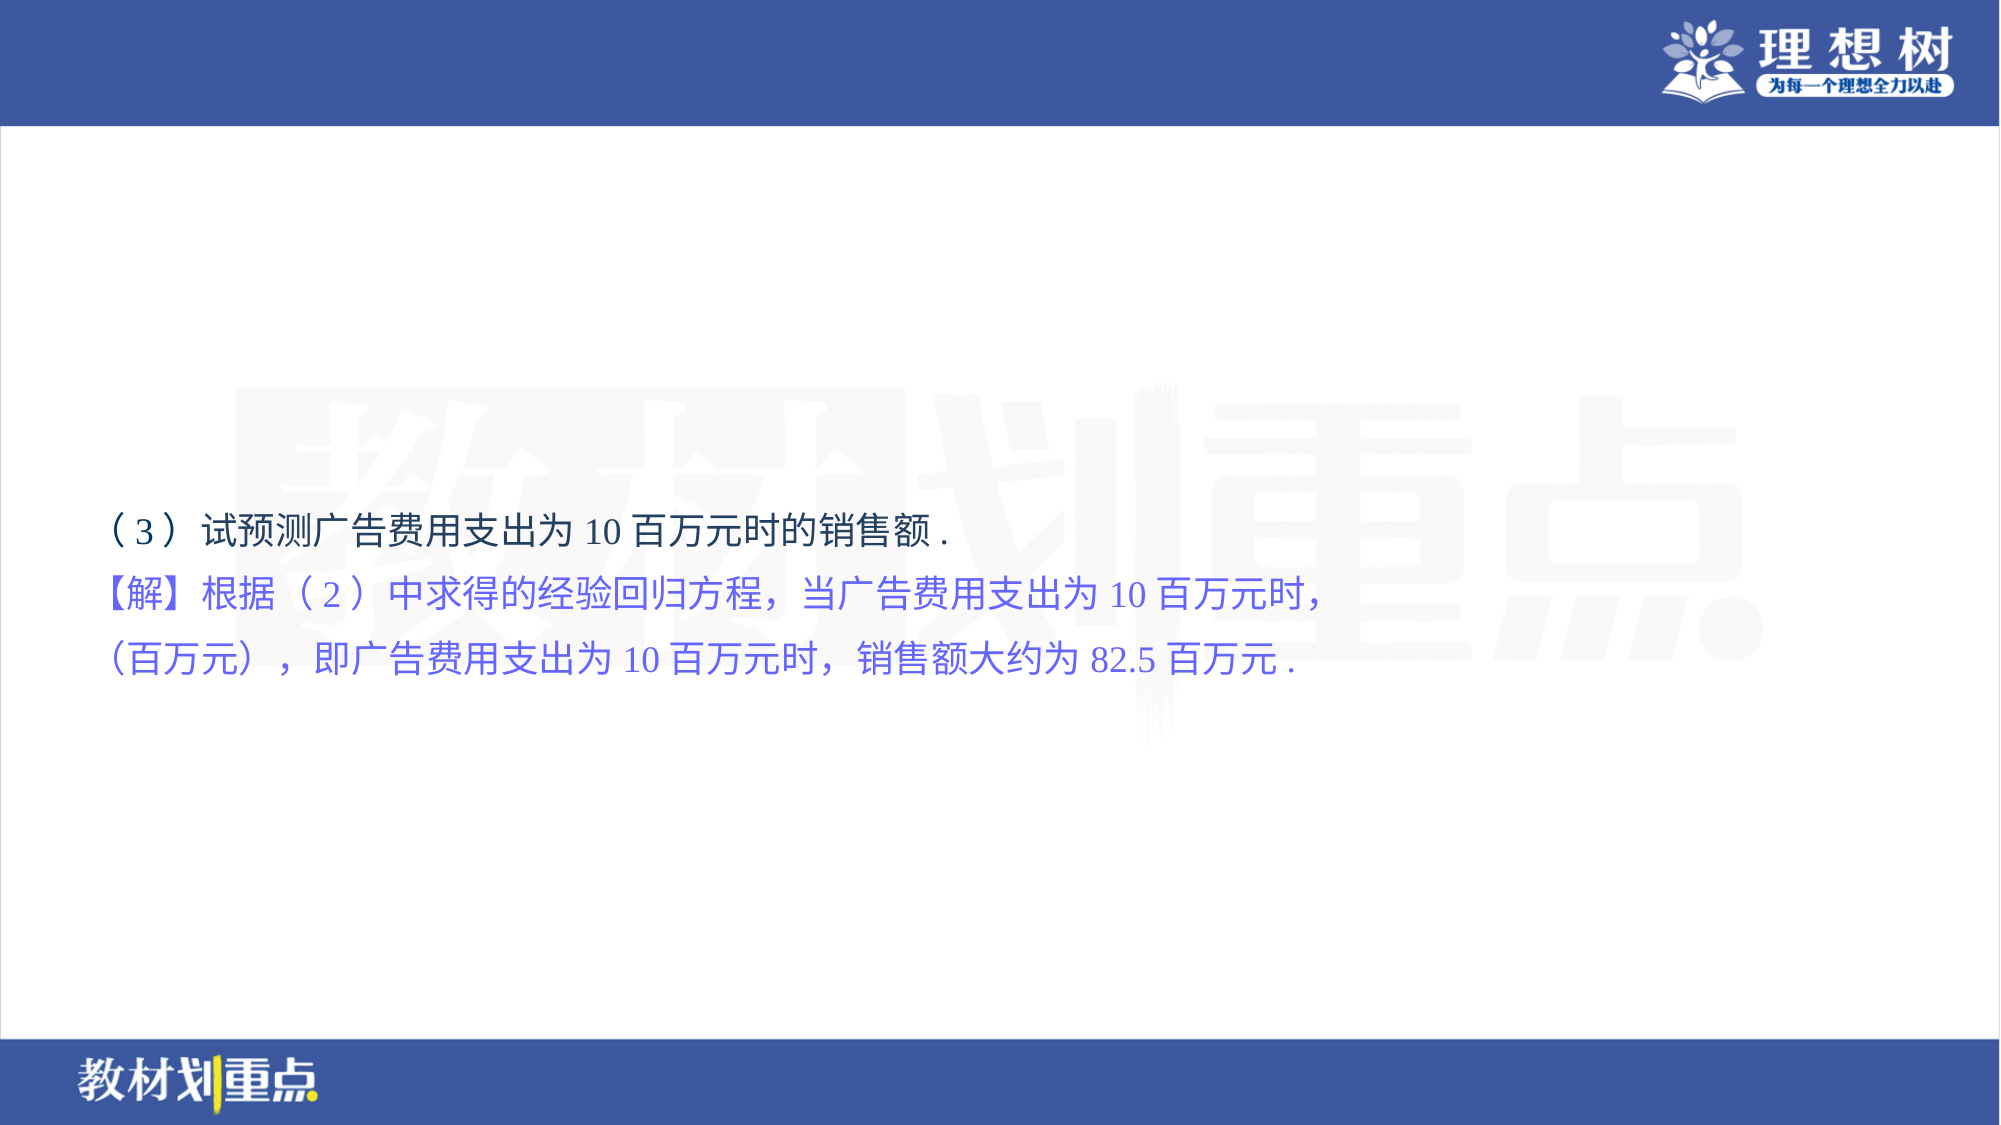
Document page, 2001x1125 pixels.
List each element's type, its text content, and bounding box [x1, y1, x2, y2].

picture [0, 0, 2000, 1125]
text_box （3）试预测广告费用支出为10百万元时的销售额. [88, 485, 1911, 545]
